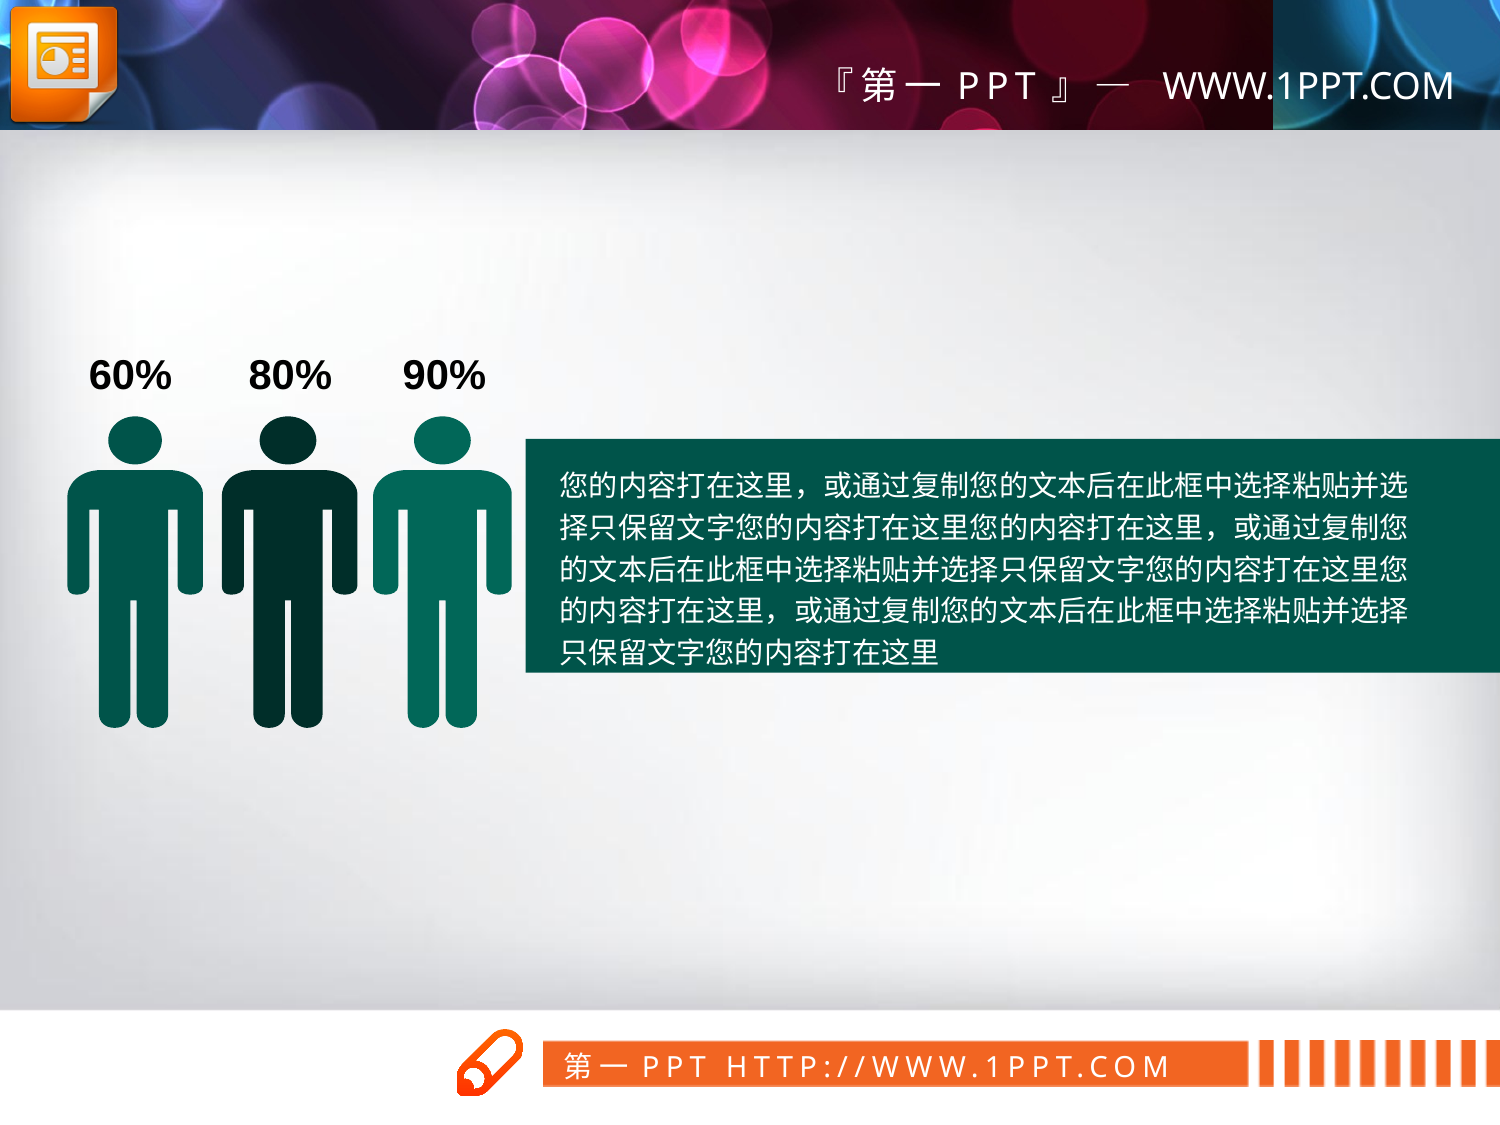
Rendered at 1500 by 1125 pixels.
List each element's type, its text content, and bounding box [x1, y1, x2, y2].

picture [543, 1040, 1500, 1087]
picture [0, 0, 1500, 1012]
text_box 60% [74, 340, 188, 405]
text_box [67, 416, 204, 729]
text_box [525, 438, 1500, 680]
text_box 90% [387, 340, 502, 405]
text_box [221, 416, 358, 729]
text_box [372, 416, 512, 729]
text_box 80% [233, 340, 348, 405]
